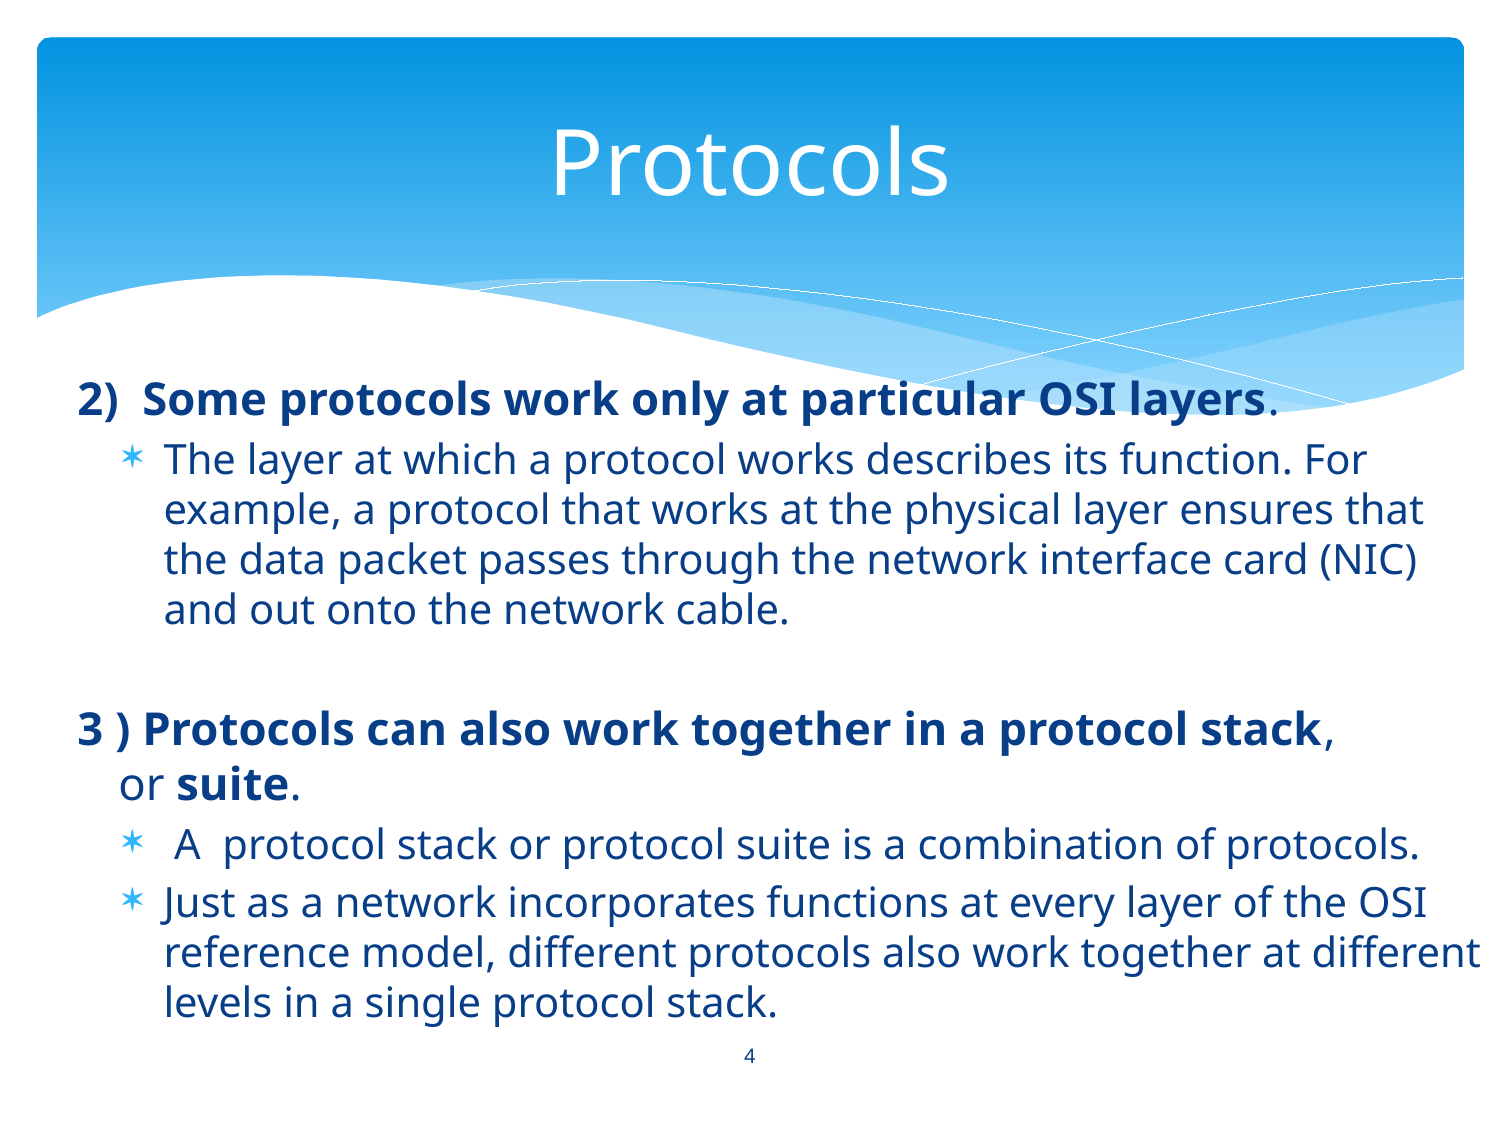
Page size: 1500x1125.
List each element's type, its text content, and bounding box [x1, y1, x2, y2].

slide_number 4 [654, 1025, 846, 1086]
title Protocols [75, 55, 1425, 261]
list 2) Some protocols work only at particular OSI layers. The layer at which a protocol works describes its function. For example, a protocol that works at the physical layer ensures that the data packet passes through the network interface card (NIC) and out onto the network cable. 3 ) Protocols can also work together in a protocol stack, or suite. A protocol stack or protocol suite is a combination of protocols. Just as a network incorporates functions at every layer of the OSI reference model, different protocols also work together at different levels in a single protocol stack. [62, 362, 1500, 1038]
text_box [141, 408, 1183, 988]
